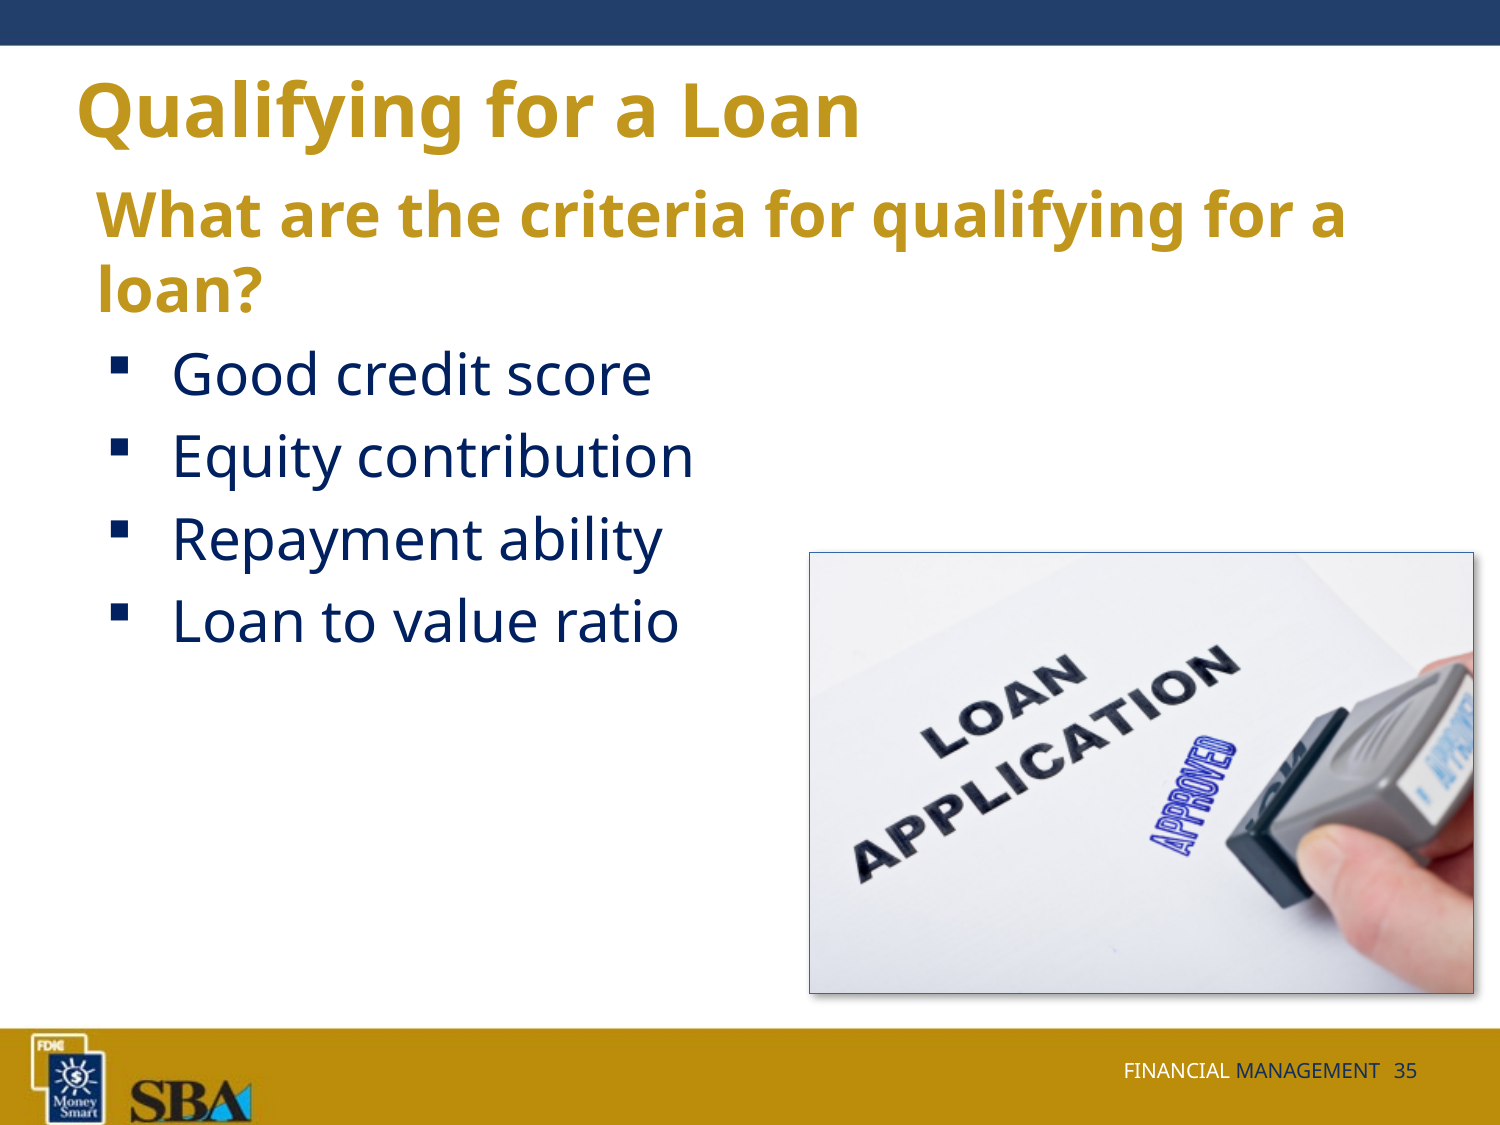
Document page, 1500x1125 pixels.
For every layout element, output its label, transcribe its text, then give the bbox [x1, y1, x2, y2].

picture [0, 0, 1500, 1125]
title Qualifying for a Loan [74, 61, 1426, 163]
list What are the criteria for qualifying for a loan? Good credit score Equity contribution Repayment ability Loan to value ratio [96, 174, 1496, 876]
